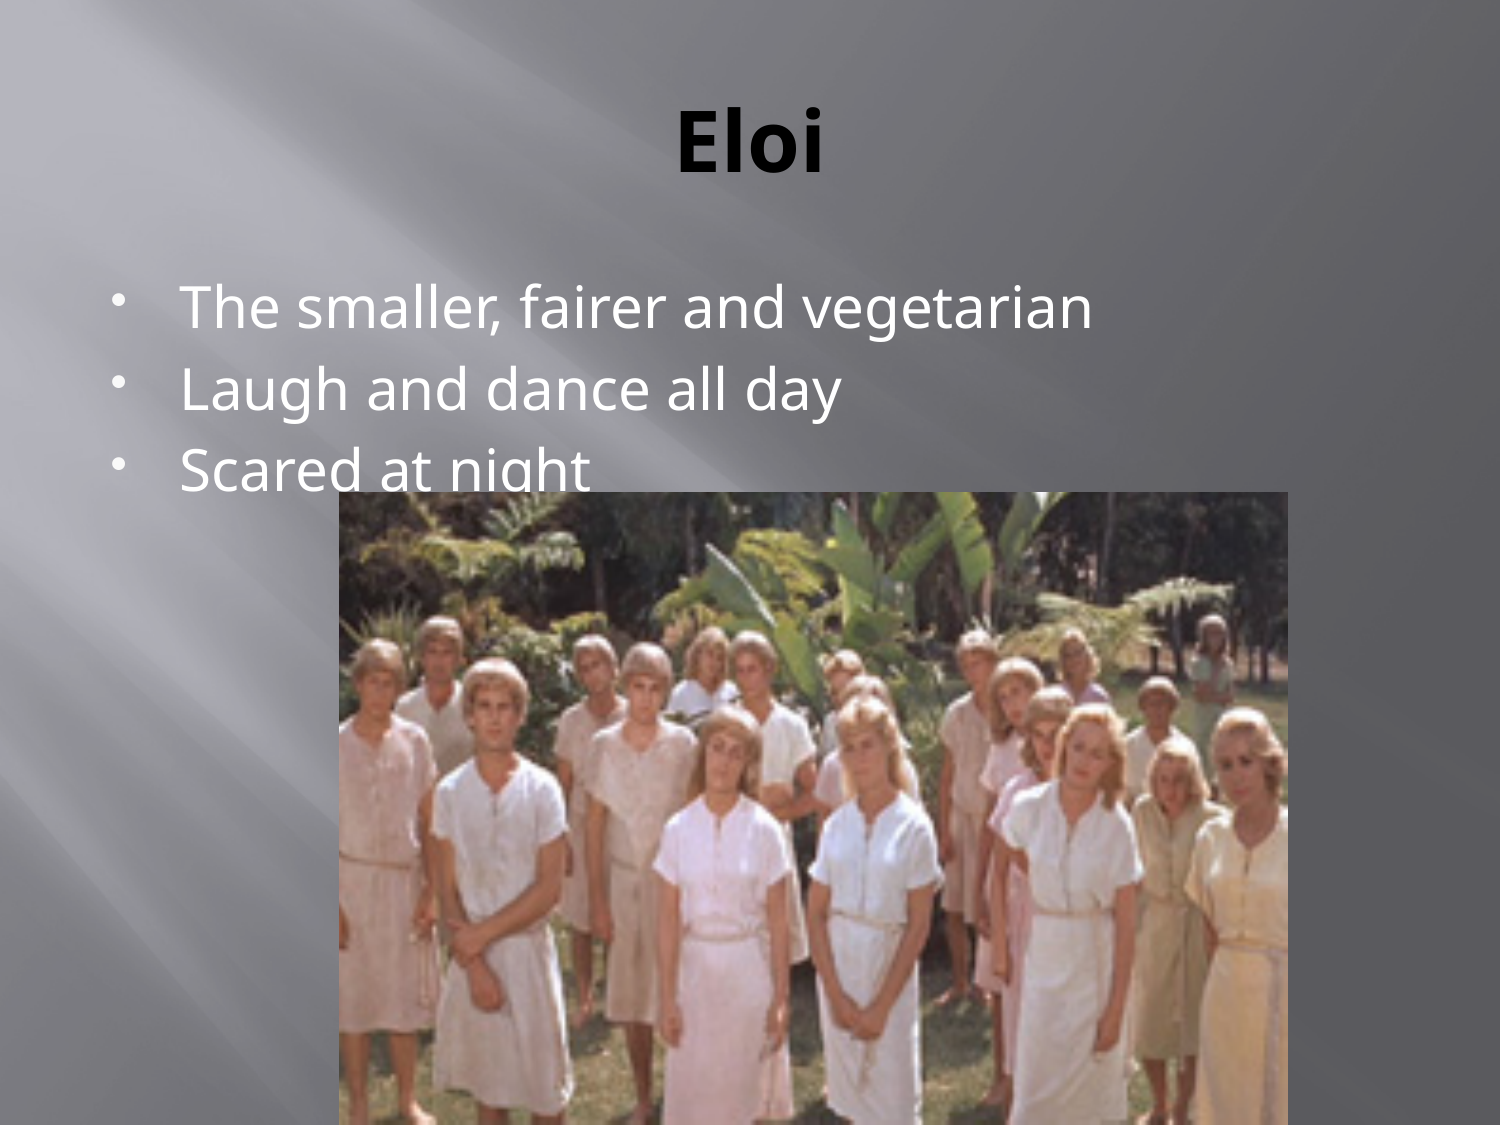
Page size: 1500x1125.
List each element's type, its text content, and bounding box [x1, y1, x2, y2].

picture [339, 491, 1288, 1125]
title Eloi [75, 45, 1425, 233]
list The smaller, fairer and vegetarian Laugh and dance all day Scared at night [75, 262, 1254, 774]
